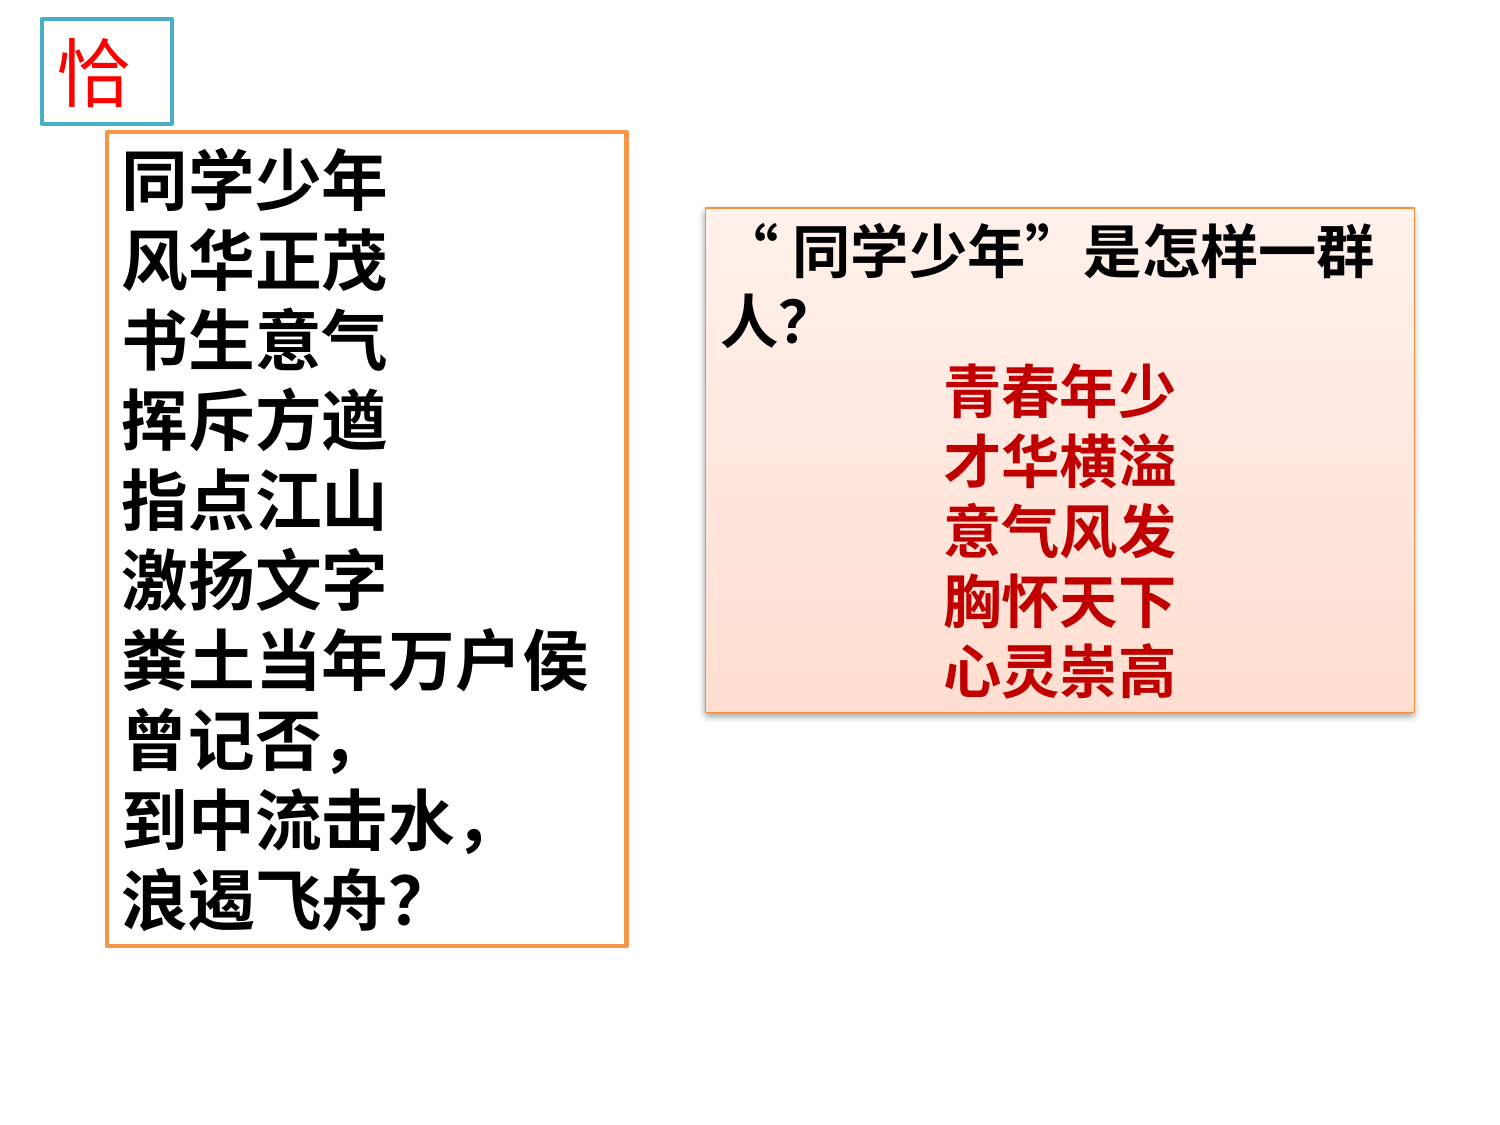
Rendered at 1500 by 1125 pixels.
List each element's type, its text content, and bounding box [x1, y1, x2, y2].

text_box “同学少年”是怎样一群人？ 青春年少 才华横溢 意气风发 胸怀天下 心灵崇高 [705, 207, 1415, 713]
text_box 同学少年 风华正茂 书生意气 挥斥方遒 指点江山 激扬文字 粪土当年万户侯 曾记否， 到中流击水， 浪遏飞舟？ [105, 130, 629, 948]
text_box 恰 [40, 17, 174, 126]
